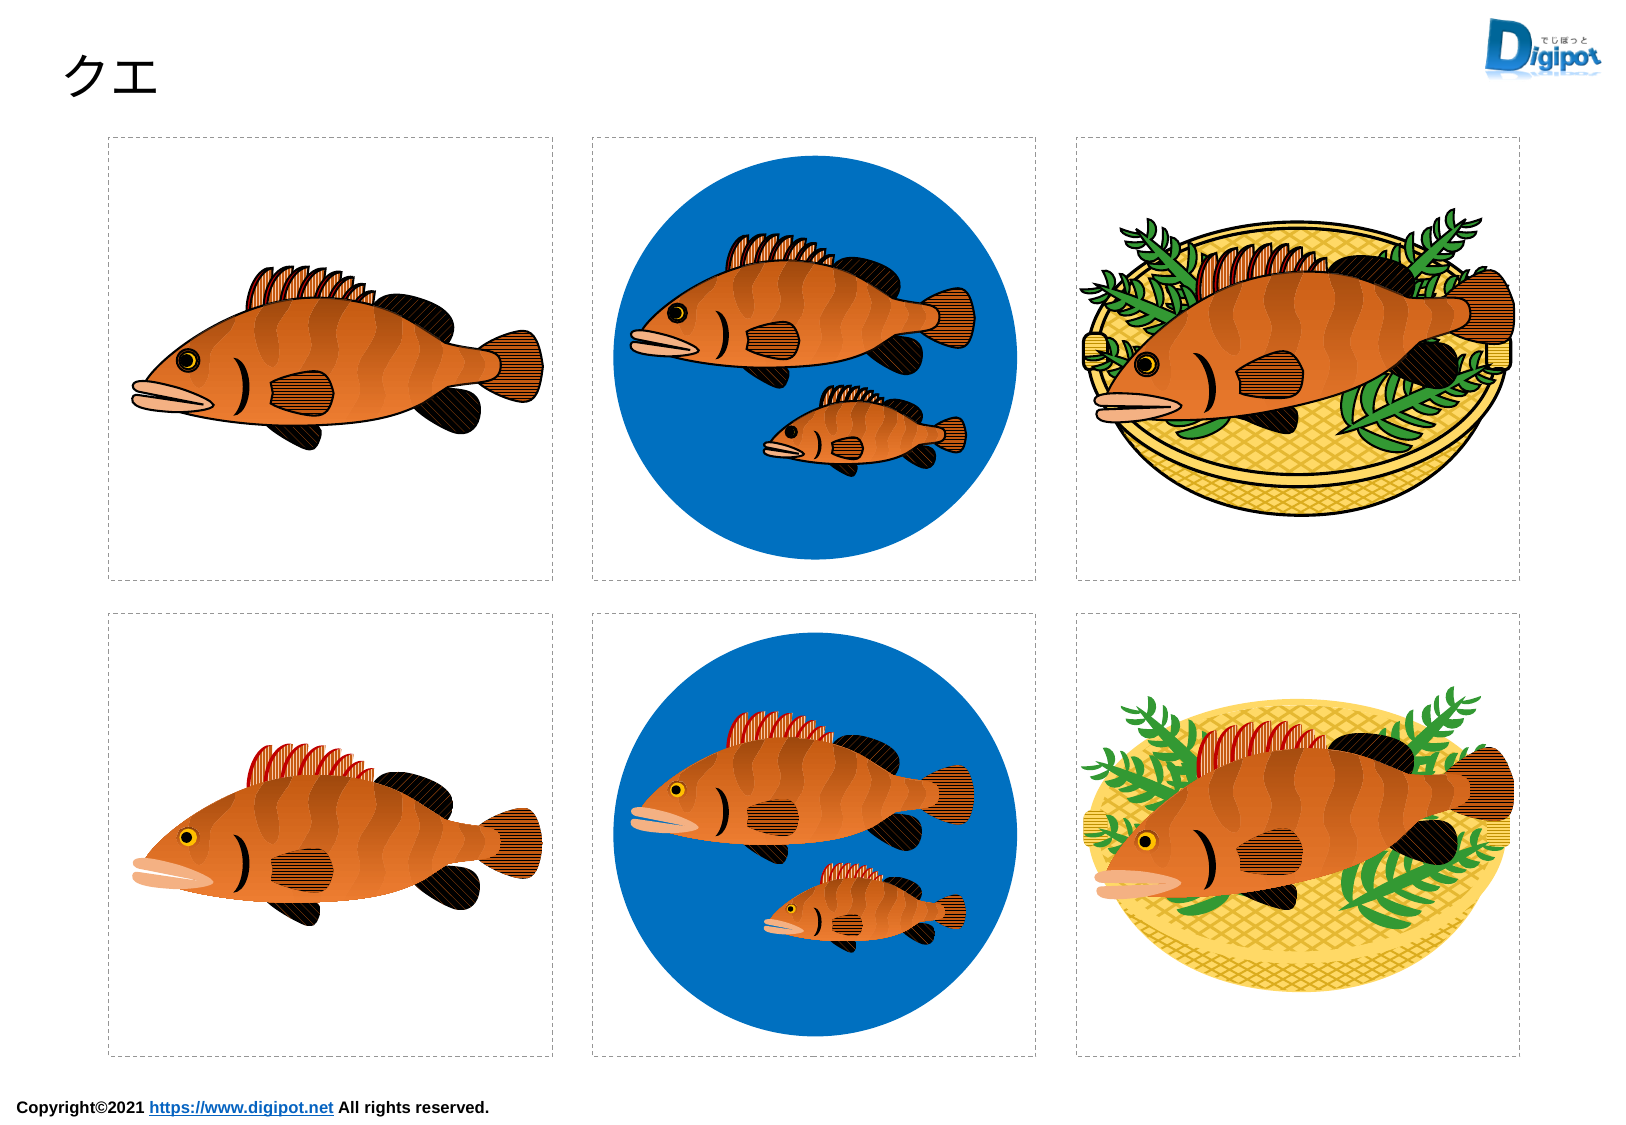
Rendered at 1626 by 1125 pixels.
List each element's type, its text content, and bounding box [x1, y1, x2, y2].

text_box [132, 263, 543, 443]
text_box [613, 632, 1018, 1037]
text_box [1083, 212, 1515, 516]
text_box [613, 155, 1018, 560]
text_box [132, 740, 543, 920]
picture [1485, 18, 1602, 82]
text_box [1083, 689, 1515, 993]
text_box クエ [46, 38, 176, 113]
